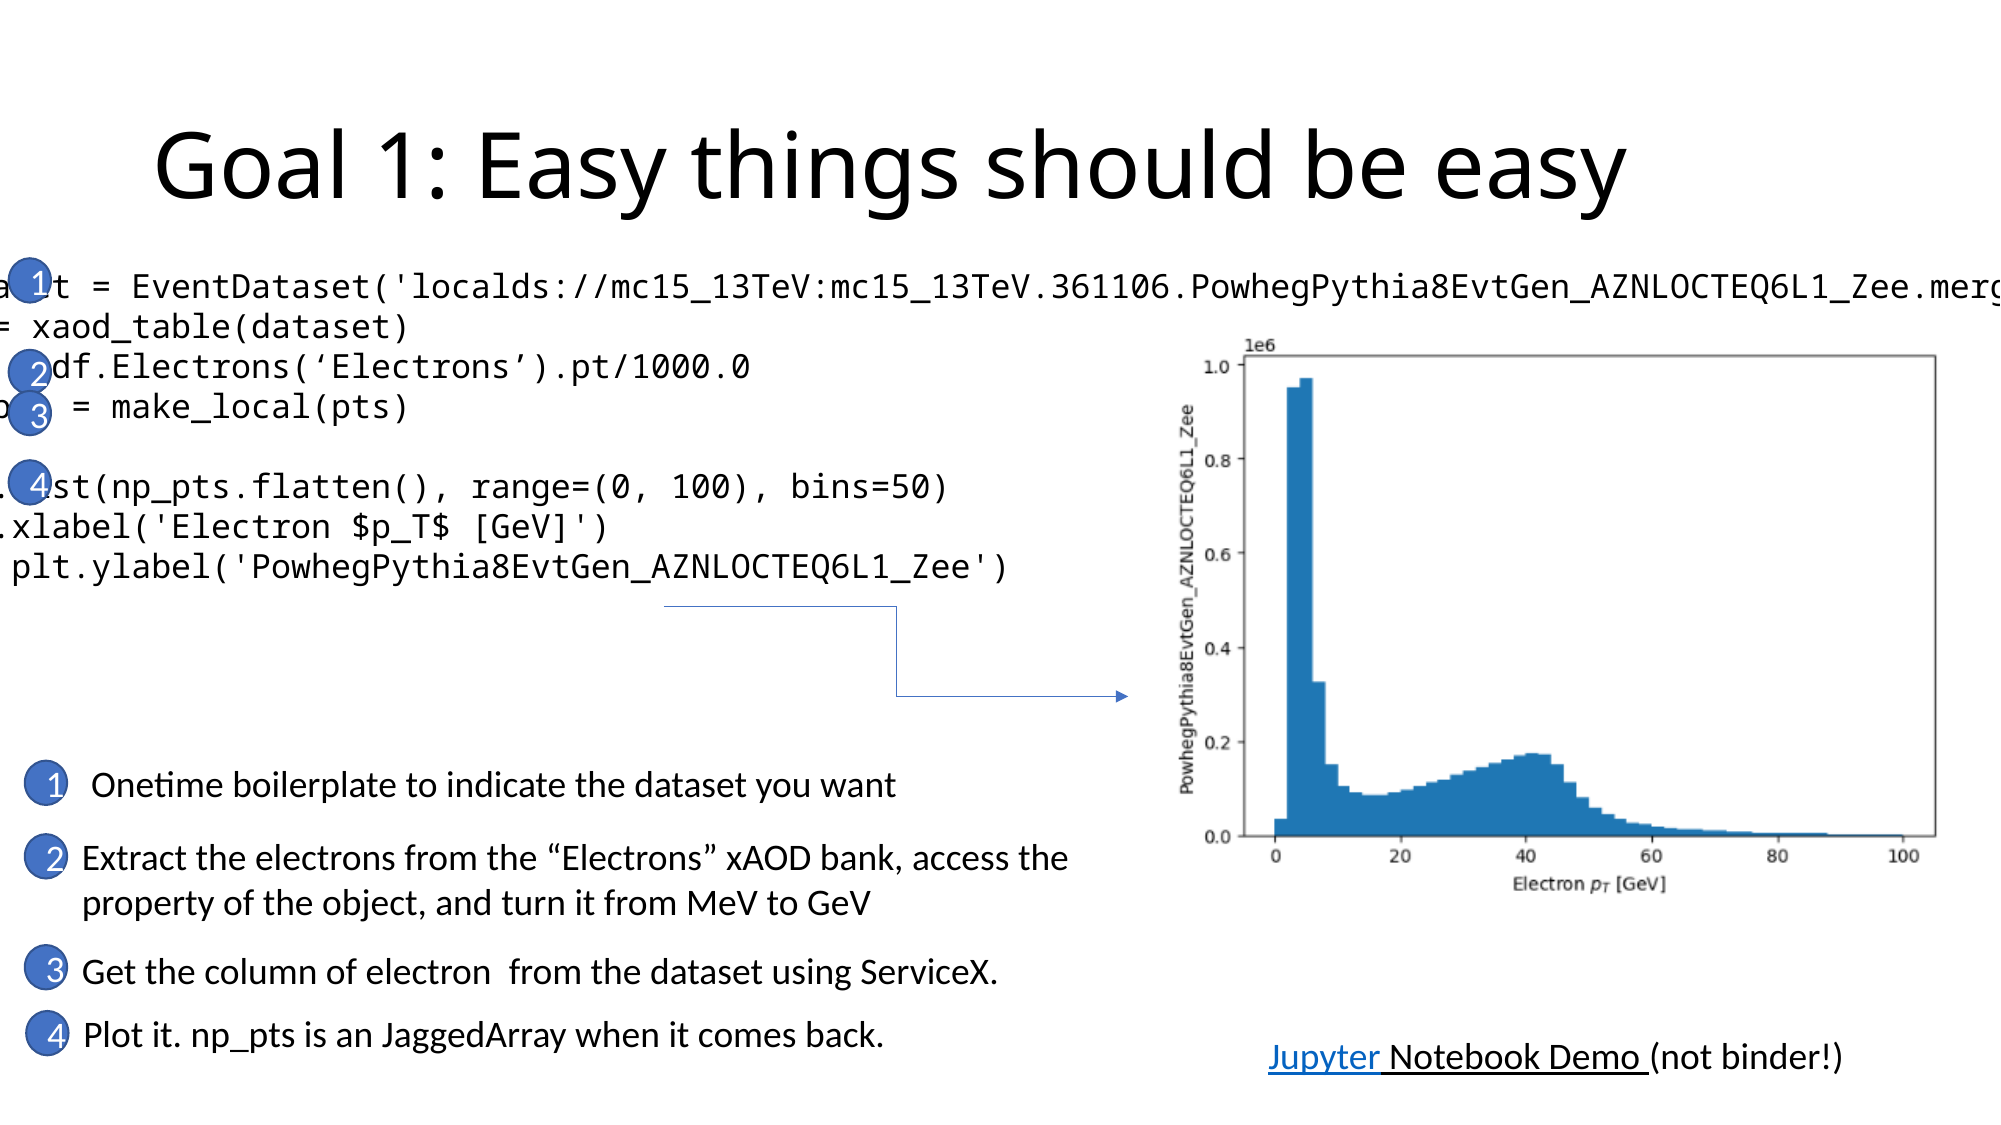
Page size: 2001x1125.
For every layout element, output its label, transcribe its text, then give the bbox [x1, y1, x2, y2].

title Goal 1: Easy things should be easy [137, 59, 1863, 258]
text_box 4 [25, 1009, 68, 1057]
text_box Onetime boilerplate to indicate the dataset you want [76, 752, 913, 813]
text_box 3 [7, 389, 53, 437]
text_box dataset = EventDataset('localds://mc15_13TeV:mc15_13TeV.361106.PowhegPythia8EvtGen_AZNLOCTEQ6L1_Zee.merge.DAOD_STDM3.e3601_s2576_s2132_r6630_r6264_p2363_tid05630052_00’) df = xaod_table(dataset) pts = df.Electrons(‘Electrons’).pt/1000.0 np_pts = make_local(pts) plt.hist(np_pts.flatten(), range=(0, 100), bins=50) plt.xlabel('Electron $p_T$ [GeV]') _ = plt.ylabel('PowhegPythia8EvtGen_AZNLOCTEQ6L1_Zee') [0, 258, 2000, 593]
text_box 4 [7, 459, 53, 506]
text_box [663, 606, 1129, 697]
text_box 1 [23, 759, 69, 807]
text_box 3 [23, 944, 69, 991]
text_box 2 [23, 833, 69, 880]
text_box Plot it. np_pts is an JaggedArray when it comes back. [68, 1002, 1130, 1063]
picture [1140, 297, 1982, 917]
text_box 2 [7, 348, 53, 392]
text_box Jupyter Notebook Demo (not binder!) [1253, 1024, 1859, 1085]
text_box 1 [7, 257, 53, 304]
